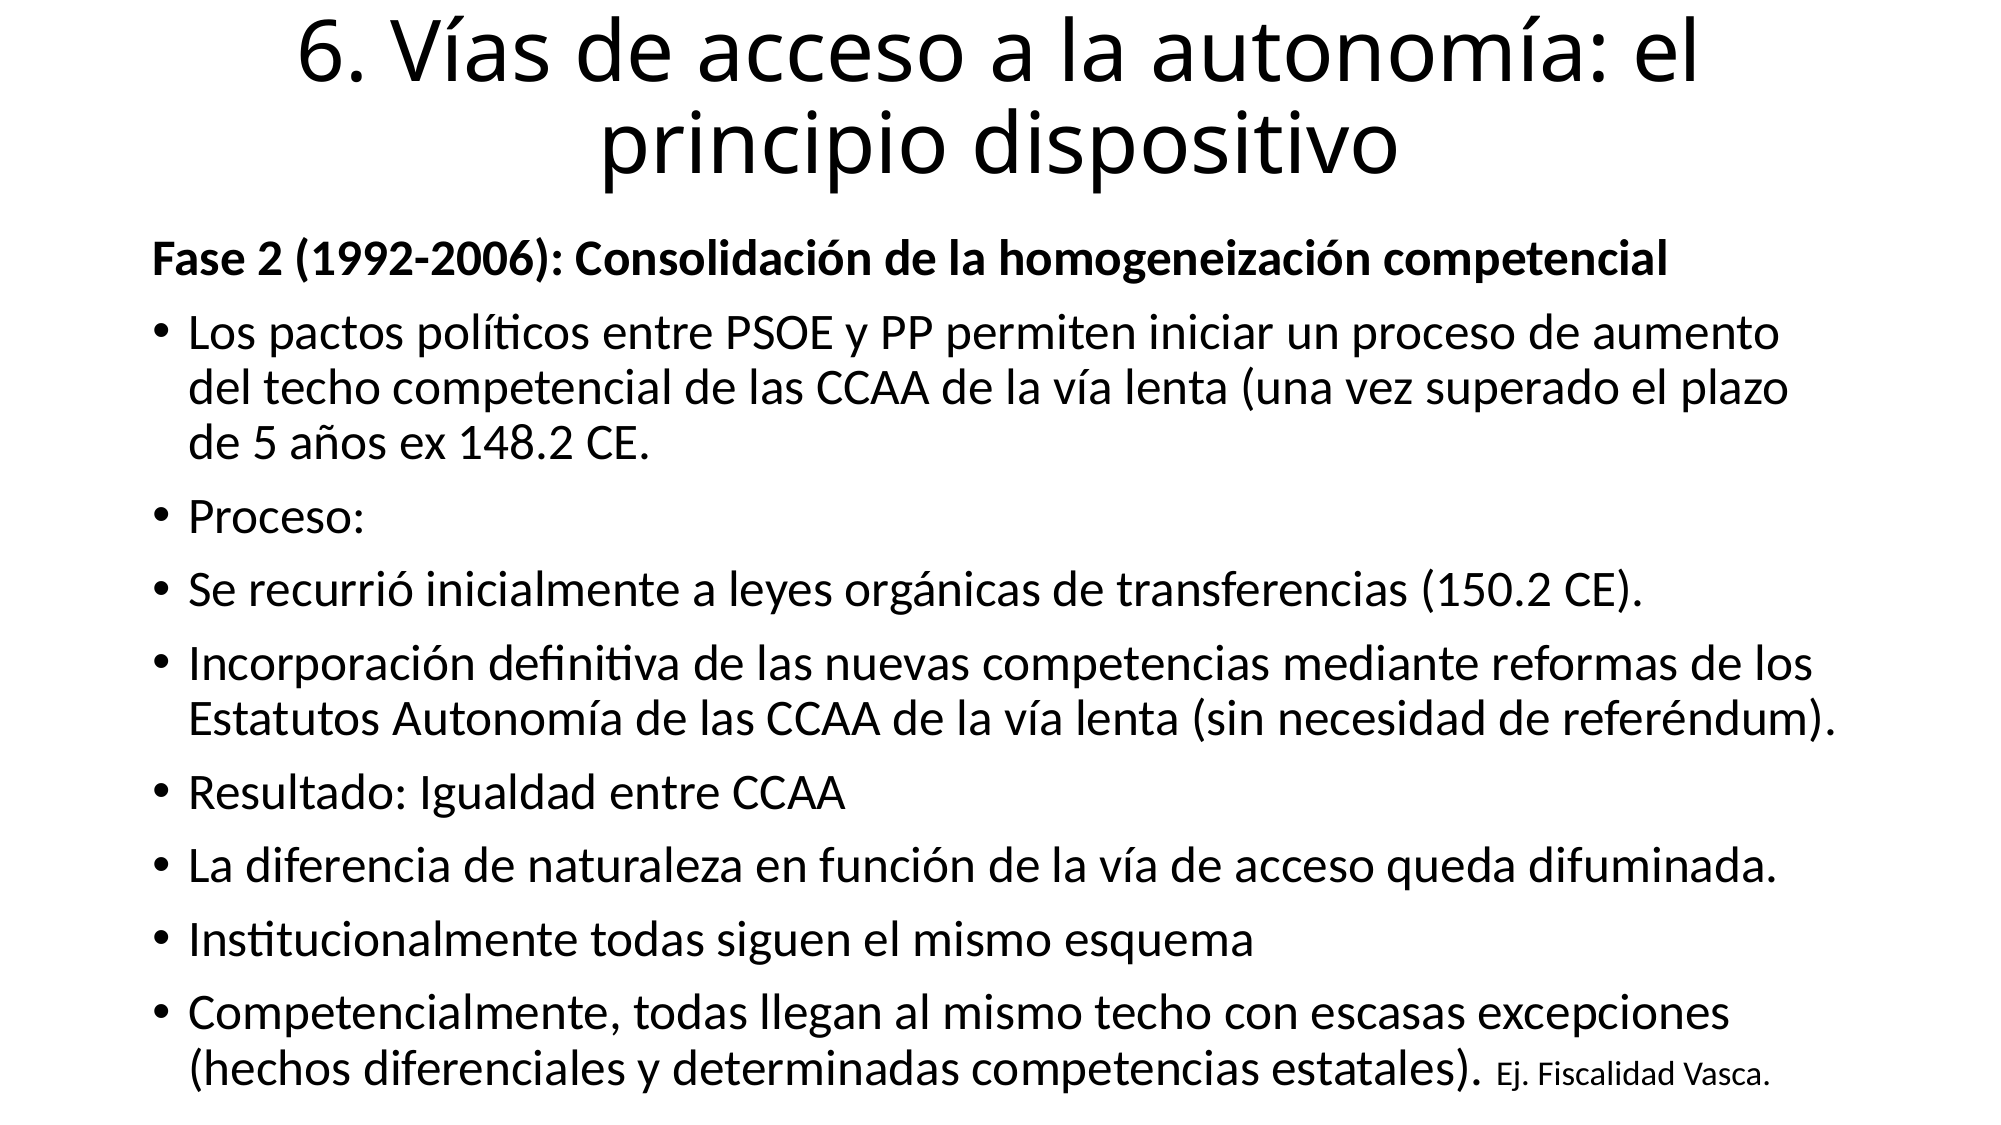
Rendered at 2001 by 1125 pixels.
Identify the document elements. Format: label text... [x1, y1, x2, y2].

list Fase 2 (1992-2006): Consolidación de la homogeneización competencial Los pactos políticos entre PSOE y PP permiten iniciar un proceso de aumento del techo competencial de las CCAA de la vía lenta (una vez superado el plazo de 5 años ex 148.2 CE. Proceso: Se recurrió inicialmente a leyes orgánicas de transferencias (150.2 CE). Incorporación definitiva de las nuevas competencias mediante reformas de los Estatutos Autonomía de las CCAA de la vía lenta (sin necesidad de referéndum). Resultado: Igualdad entre CCAA La diferencia de naturaleza en función de la vía de acceso queda difuminada. Institucionalmente todas siguen el mismo esquema Competencialmente, todas llegan al mismo techo con escasas excepciones (hechos diferenciales y determinadas competencias estatales). Ej. Fiscalidad Vasca. [137, 223, 1863, 1125]
title 6. Vías de acceso a la autonomía: el principio dispositivo [137, 0, 1863, 200]
